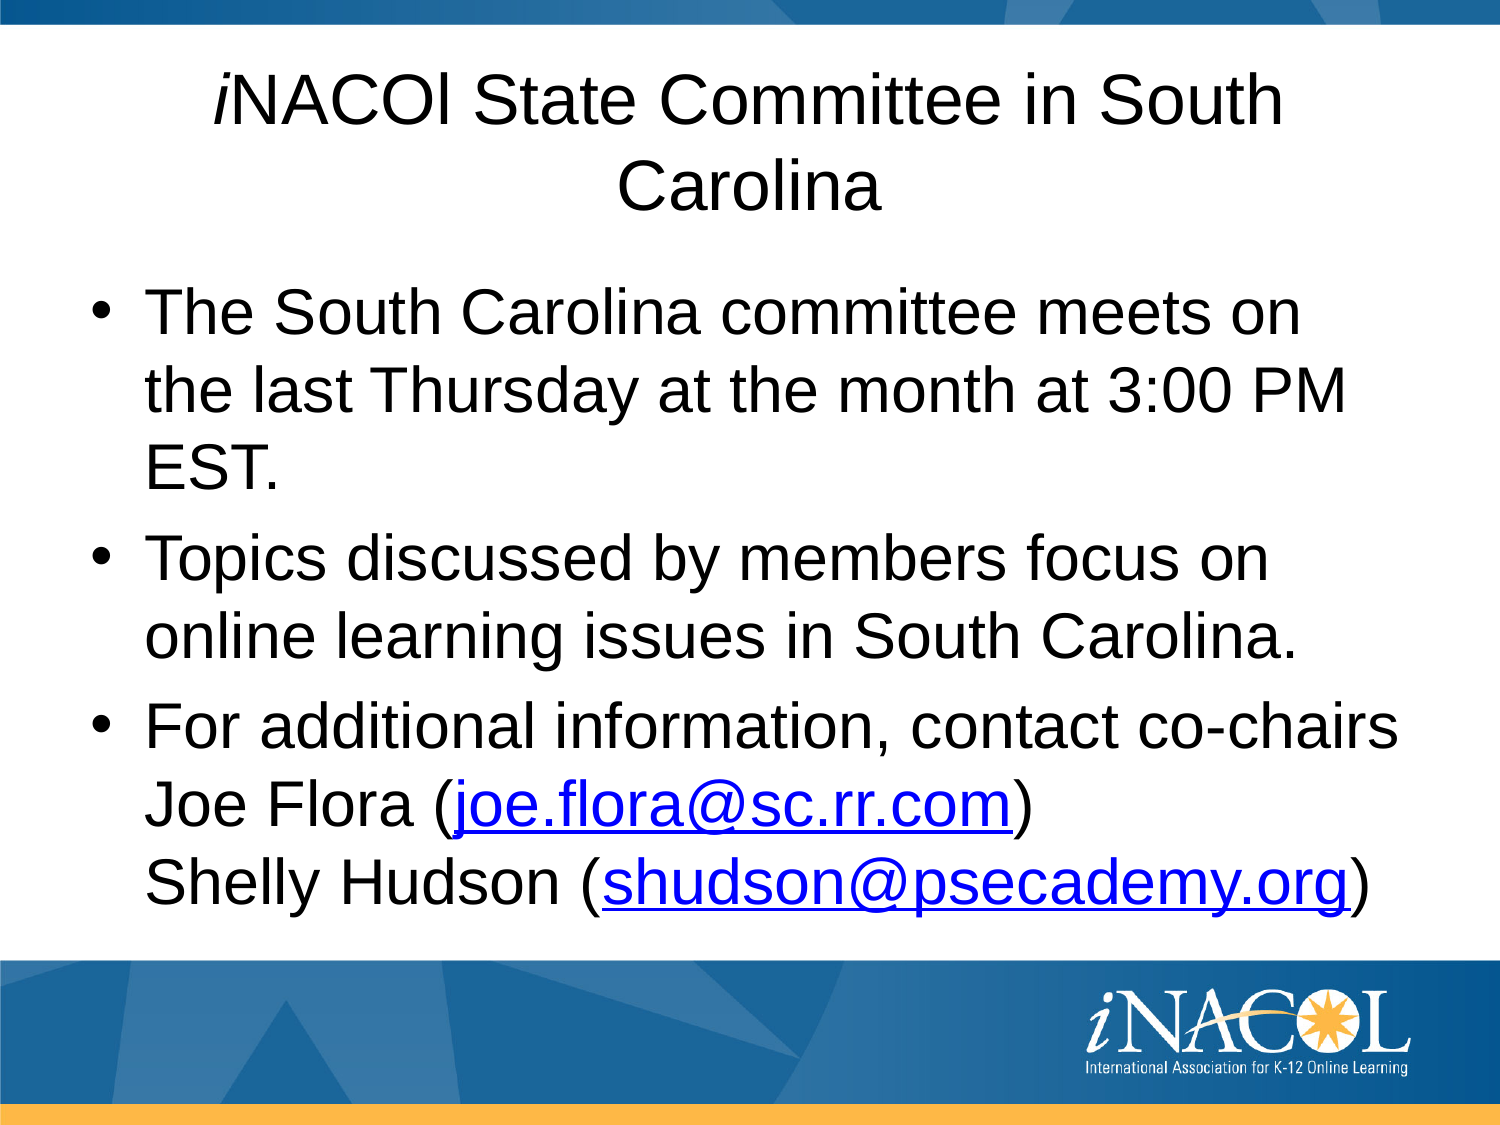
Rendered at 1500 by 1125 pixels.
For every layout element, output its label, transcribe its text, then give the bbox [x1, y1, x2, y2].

title iNACOl State Committee in South Carolina [75, 45, 1425, 233]
picture [0, 0, 1500, 1125]
list The South Carolina committee meets on the last Thursday at the month at 3:00 PM EST. Topics discussed by members focus on online learning issues in South Carolina. For additional information, contact co-chairs Joe Flora (joe.flora@sc.rr.com) Shelly Hudson (shudson@psecademy.org) [75, 262, 1425, 1005]
